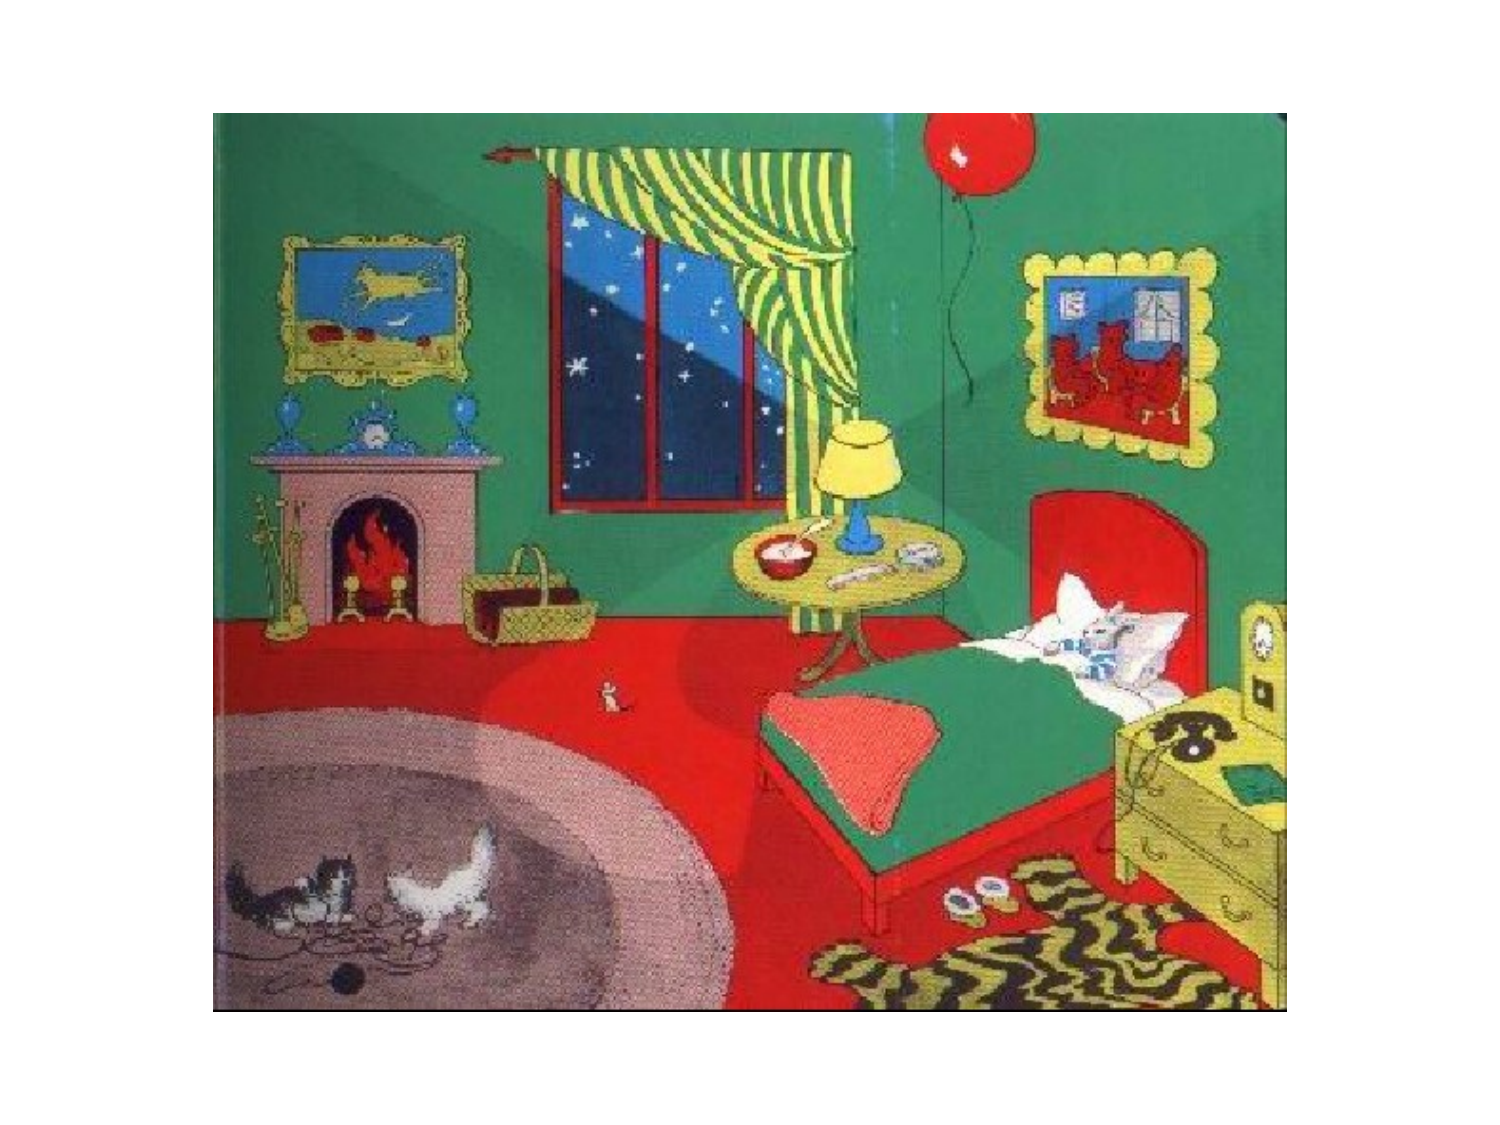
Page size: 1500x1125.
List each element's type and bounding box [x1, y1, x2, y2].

picture [213, 113, 1287, 1012]
